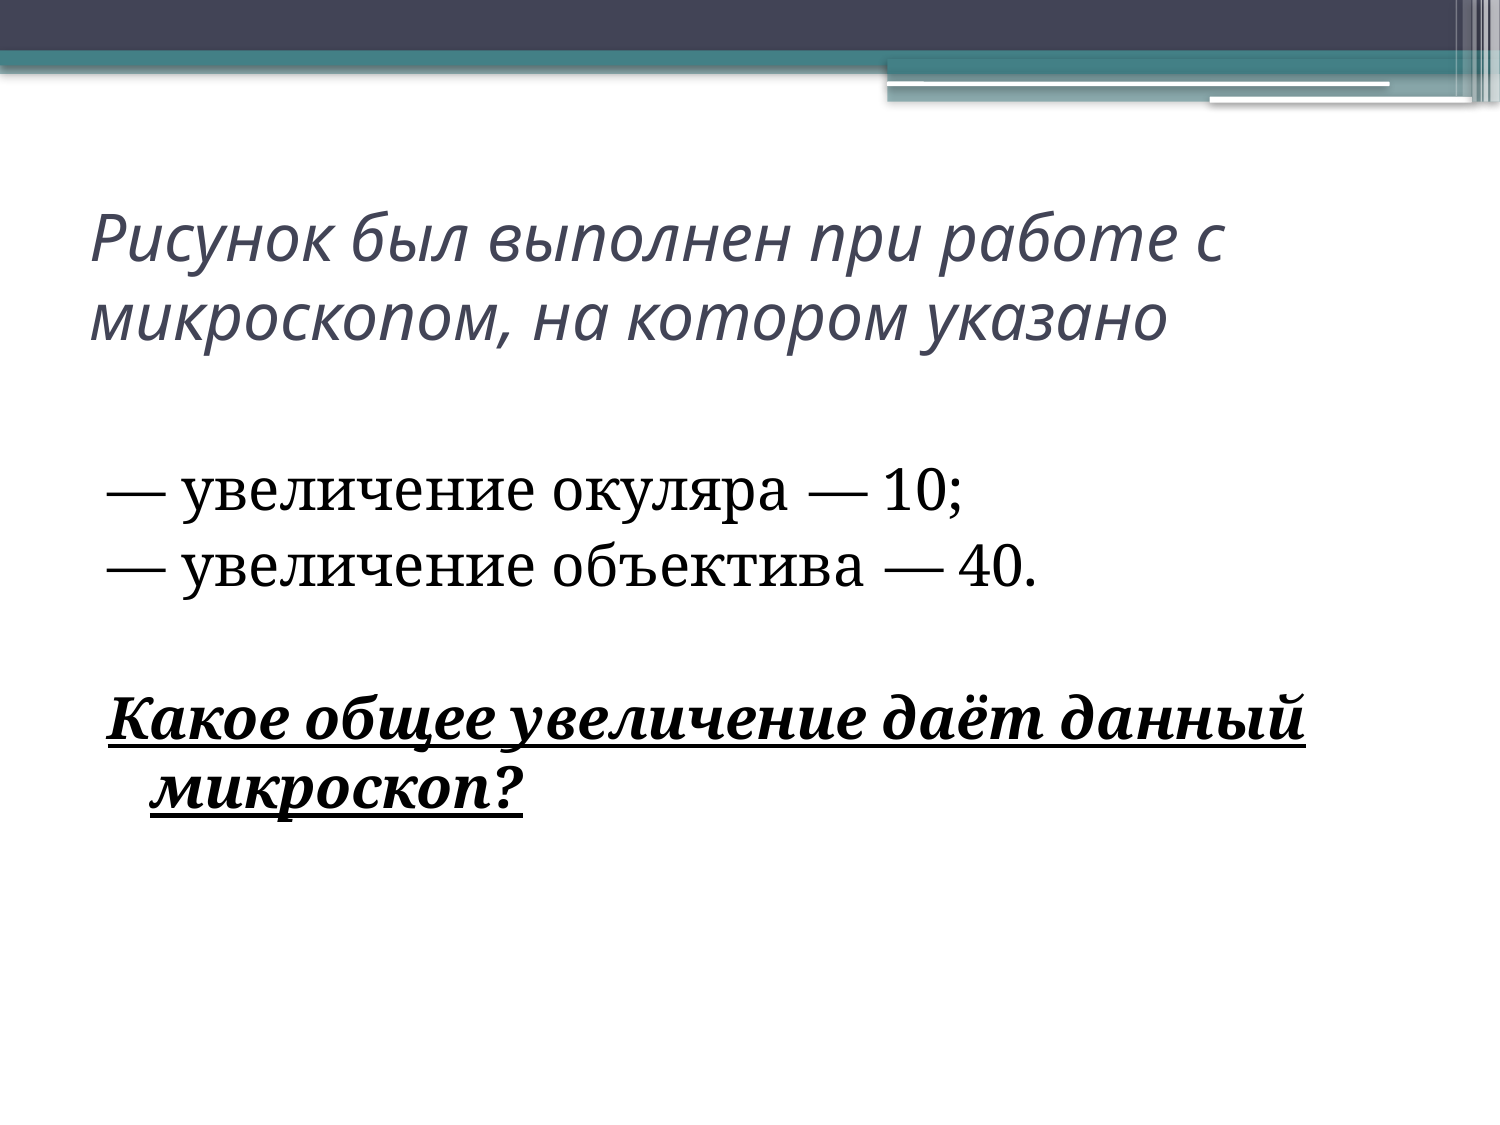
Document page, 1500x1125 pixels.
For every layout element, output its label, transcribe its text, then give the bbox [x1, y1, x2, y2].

title Рисунок был выполнен при работе с микроскопом, на котором указано [75, 187, 1425, 363]
list — увеличение окуляра — 10; — увеличение объектива — 40. Какое общее увеличение даёт данный микроскоп? [75, 368, 1471, 1079]
